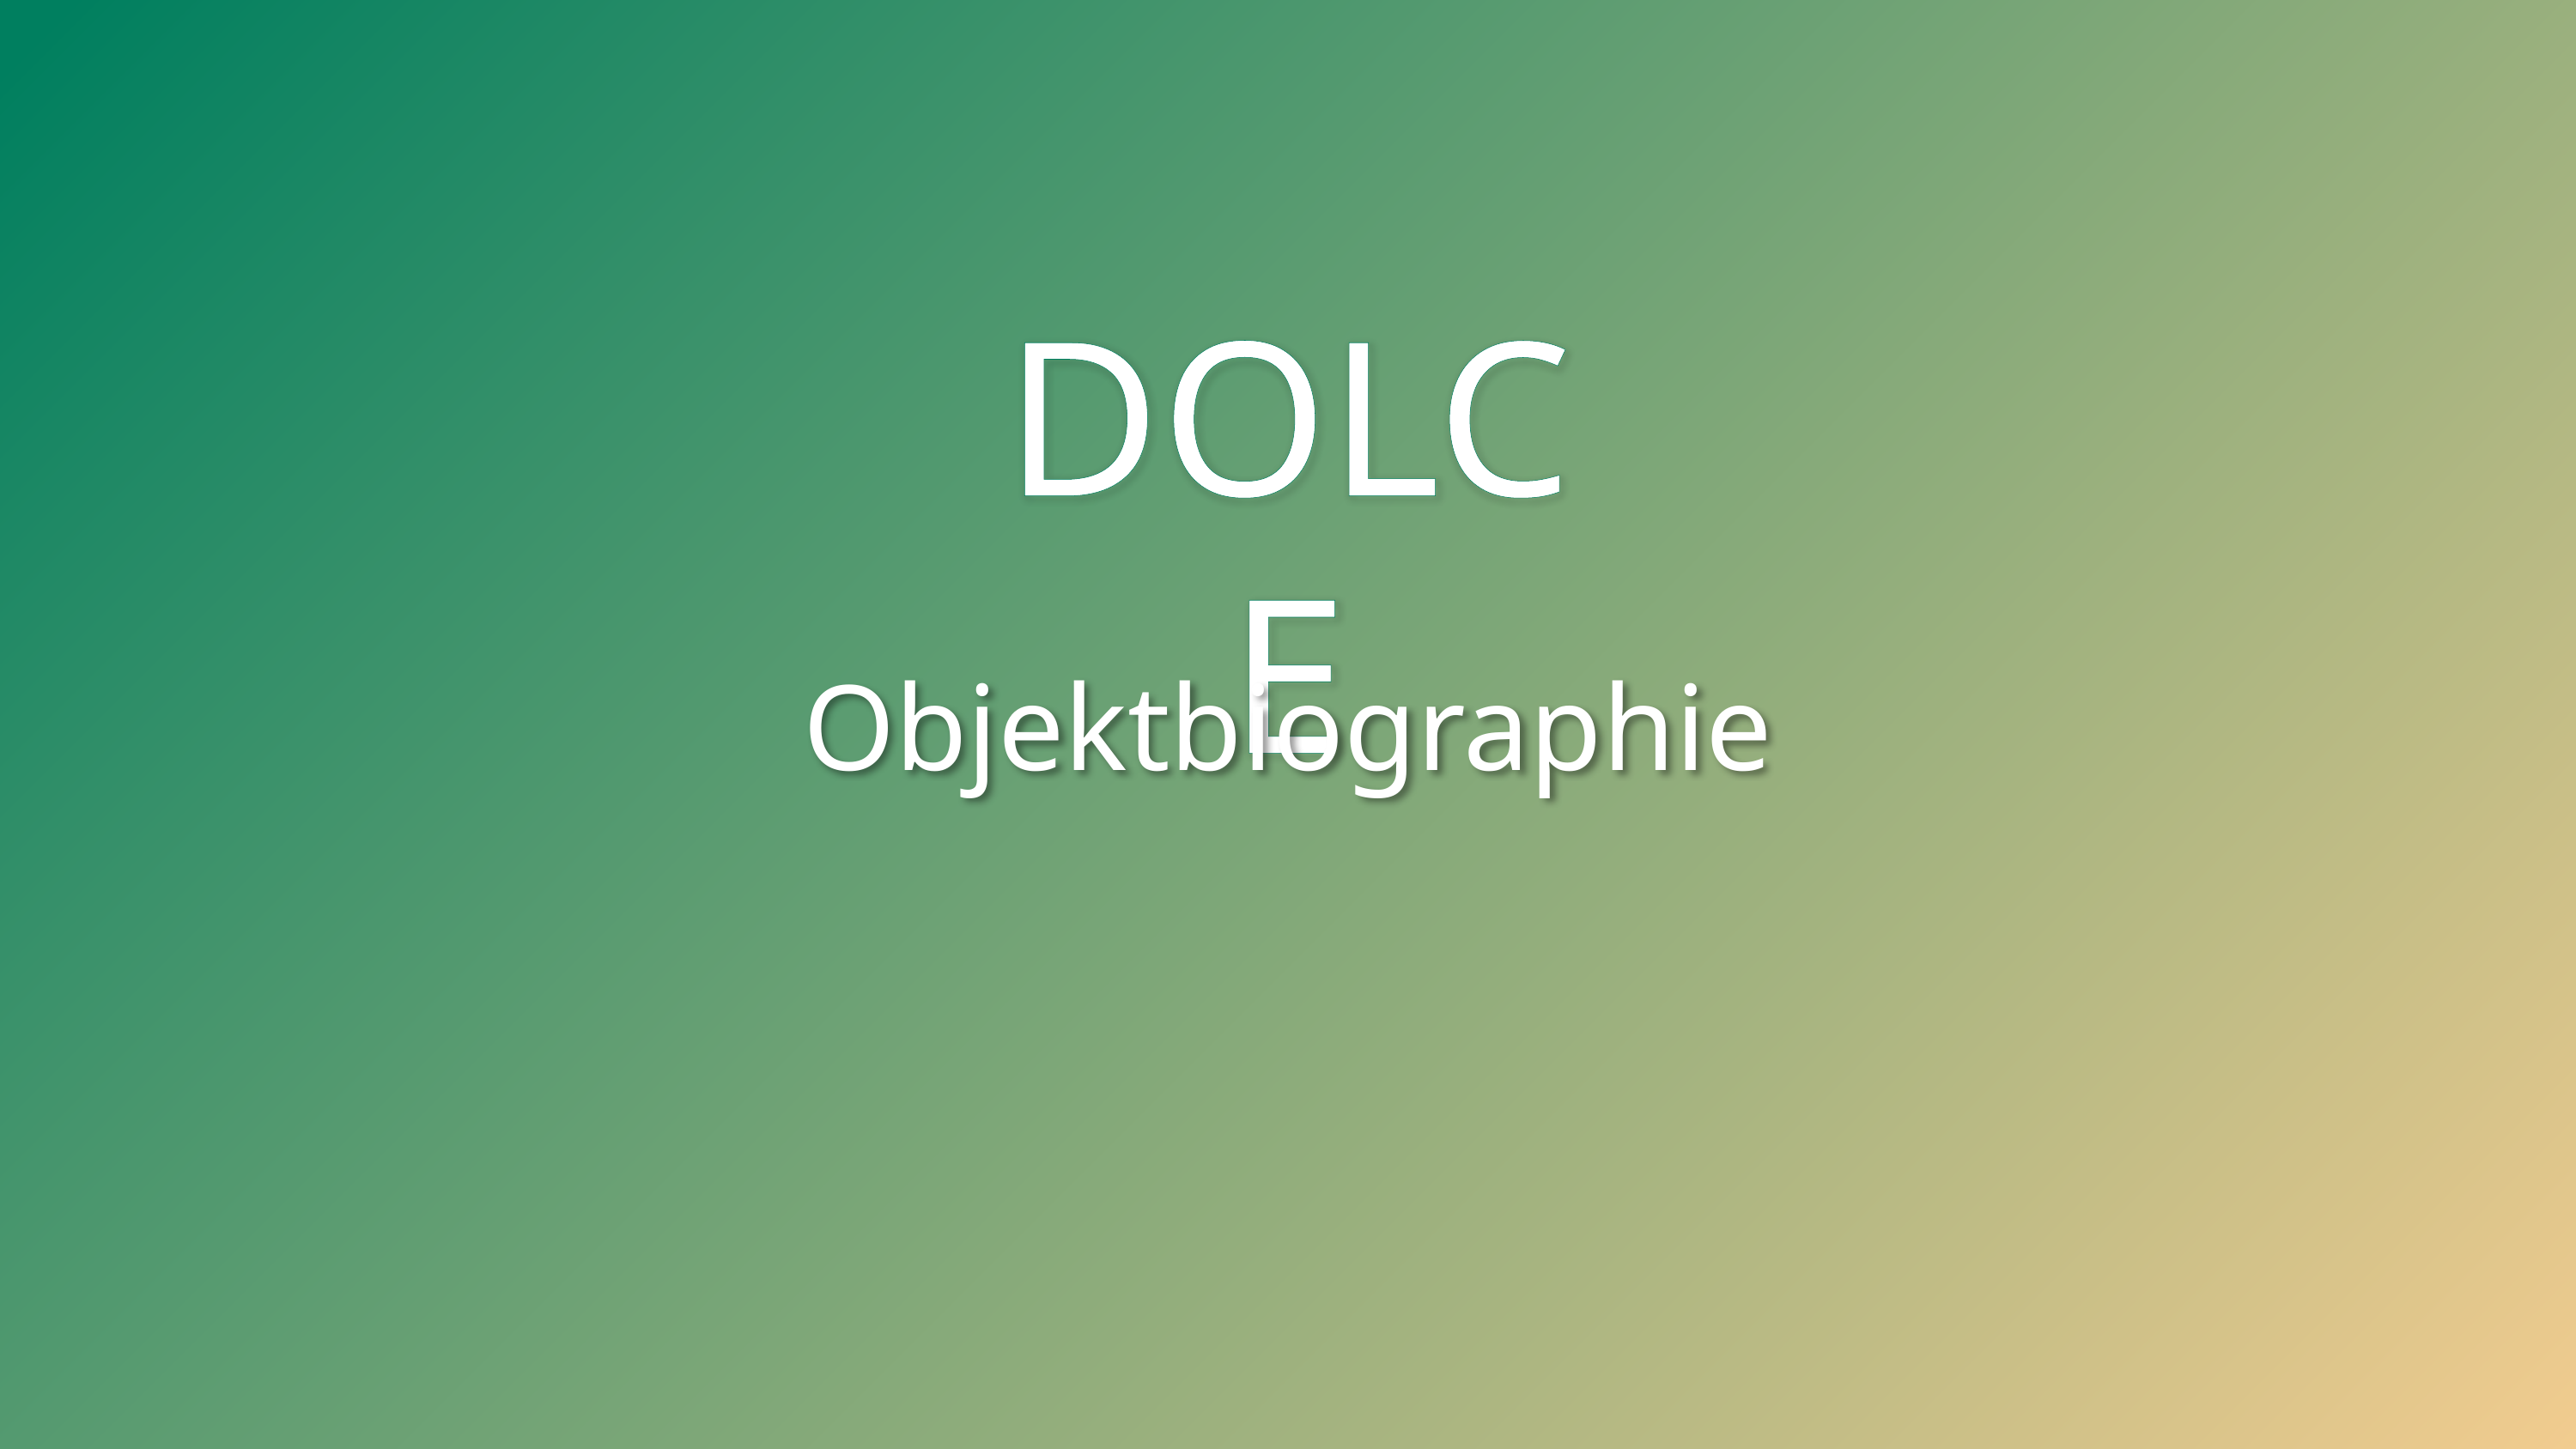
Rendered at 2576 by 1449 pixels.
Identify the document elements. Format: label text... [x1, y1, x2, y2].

text_box Objektbiographie [451, 646, 2125, 801]
text_box DOLCE [954, 275, 1622, 646]
